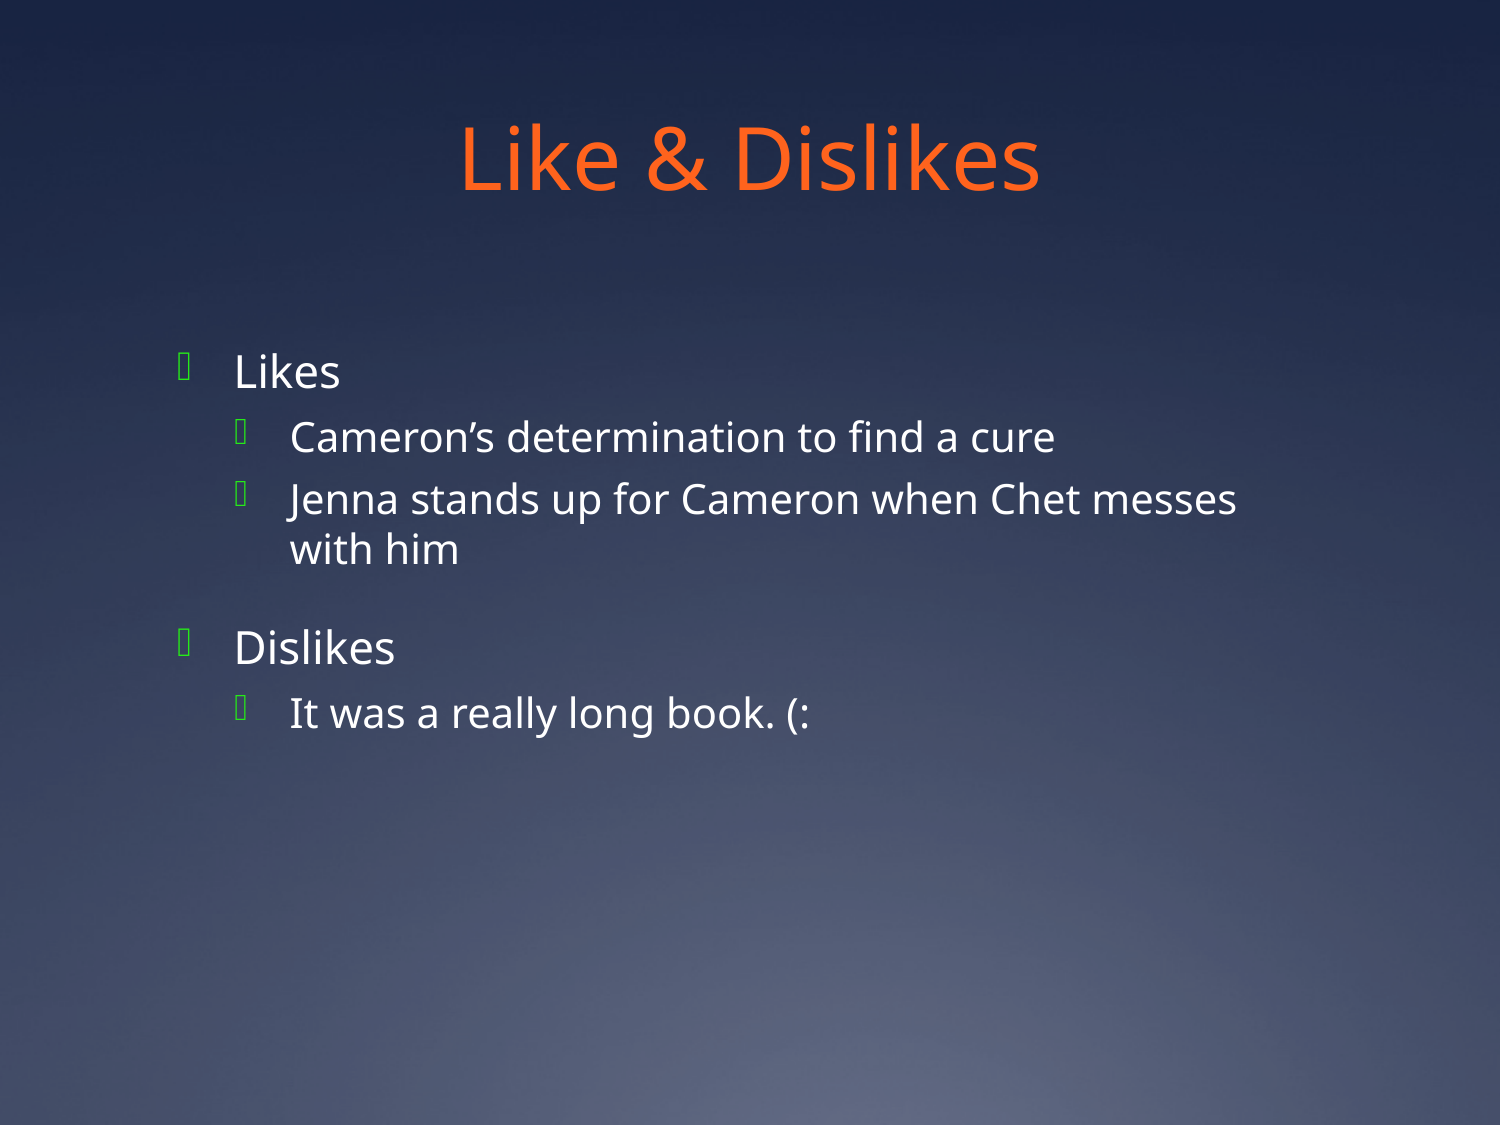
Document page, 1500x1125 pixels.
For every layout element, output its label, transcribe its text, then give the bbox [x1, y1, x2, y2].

list Likes Cameron’s determination to find a cure Jenna stands up for Cameron when Chet messes with him Dislikes It was a really long book. (: [162, 335, 1338, 1005]
title Like & Dislikes [100, 95, 1400, 225]
